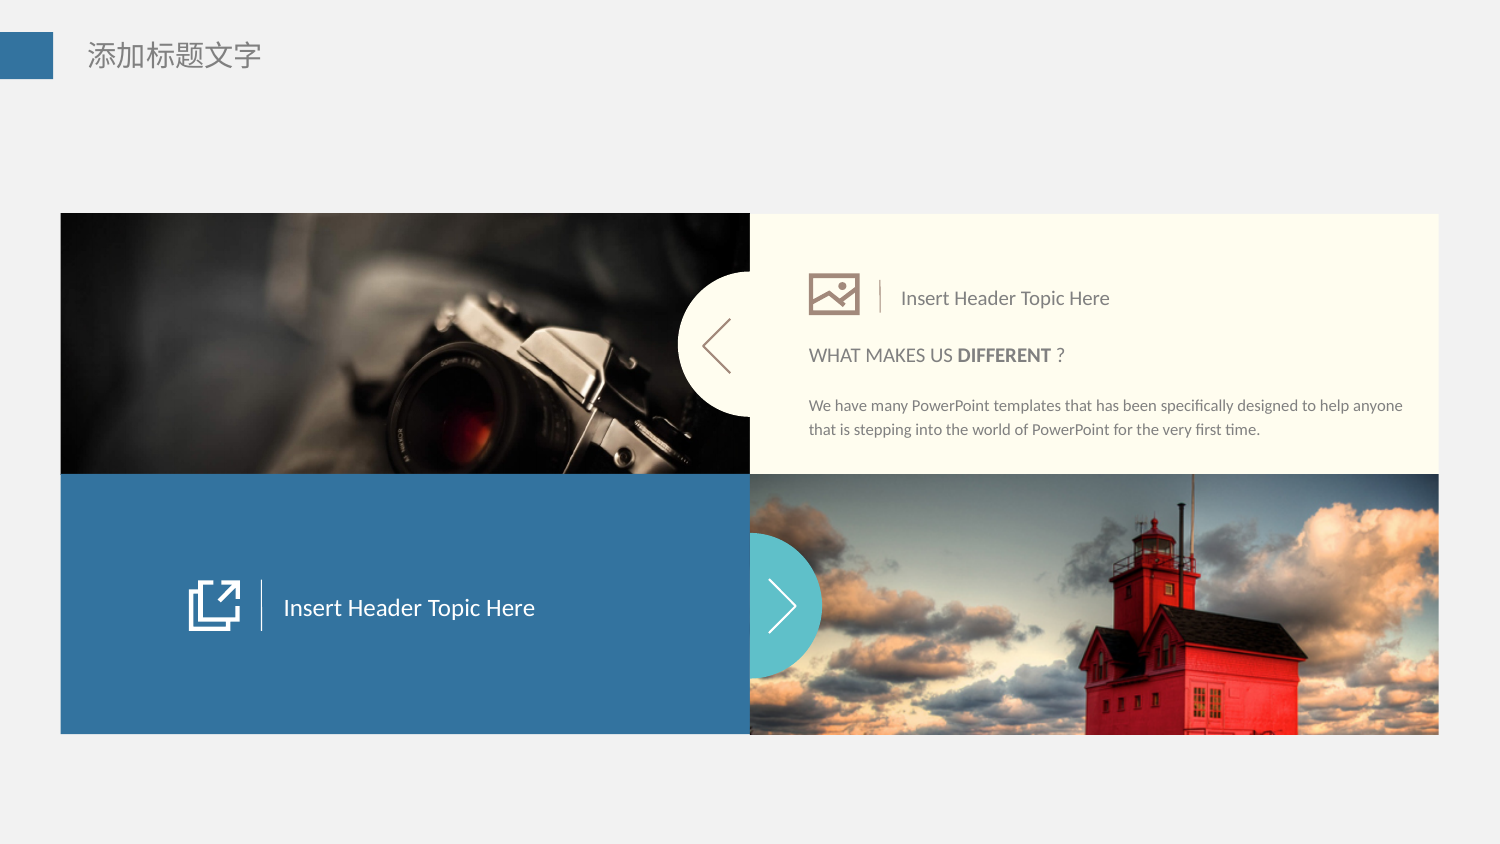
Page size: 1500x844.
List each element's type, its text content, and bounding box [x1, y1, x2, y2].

text_box [750, 532, 823, 679]
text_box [808, 273, 860, 316]
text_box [188, 580, 240, 632]
text_box [60, 213, 749, 473]
text_box Insert Header Topic Here [886, 276, 1126, 317]
text_box [60, 473, 750, 735]
text_box [749, 213, 1439, 474]
text_box [768, 579, 796, 634]
text_box [703, 318, 731, 374]
text_box WHAT MAKES US DIFFERENT ? We have many PowerPoint templates that has been specifically designed to help anyone that is stepping into the world of PowerPoint for the very first time. [808, 336, 1412, 439]
text_box [749, 474, 1439, 735]
text_box [677, 271, 751, 417]
text_box Insert Header Topic Here [268, 583, 551, 629]
